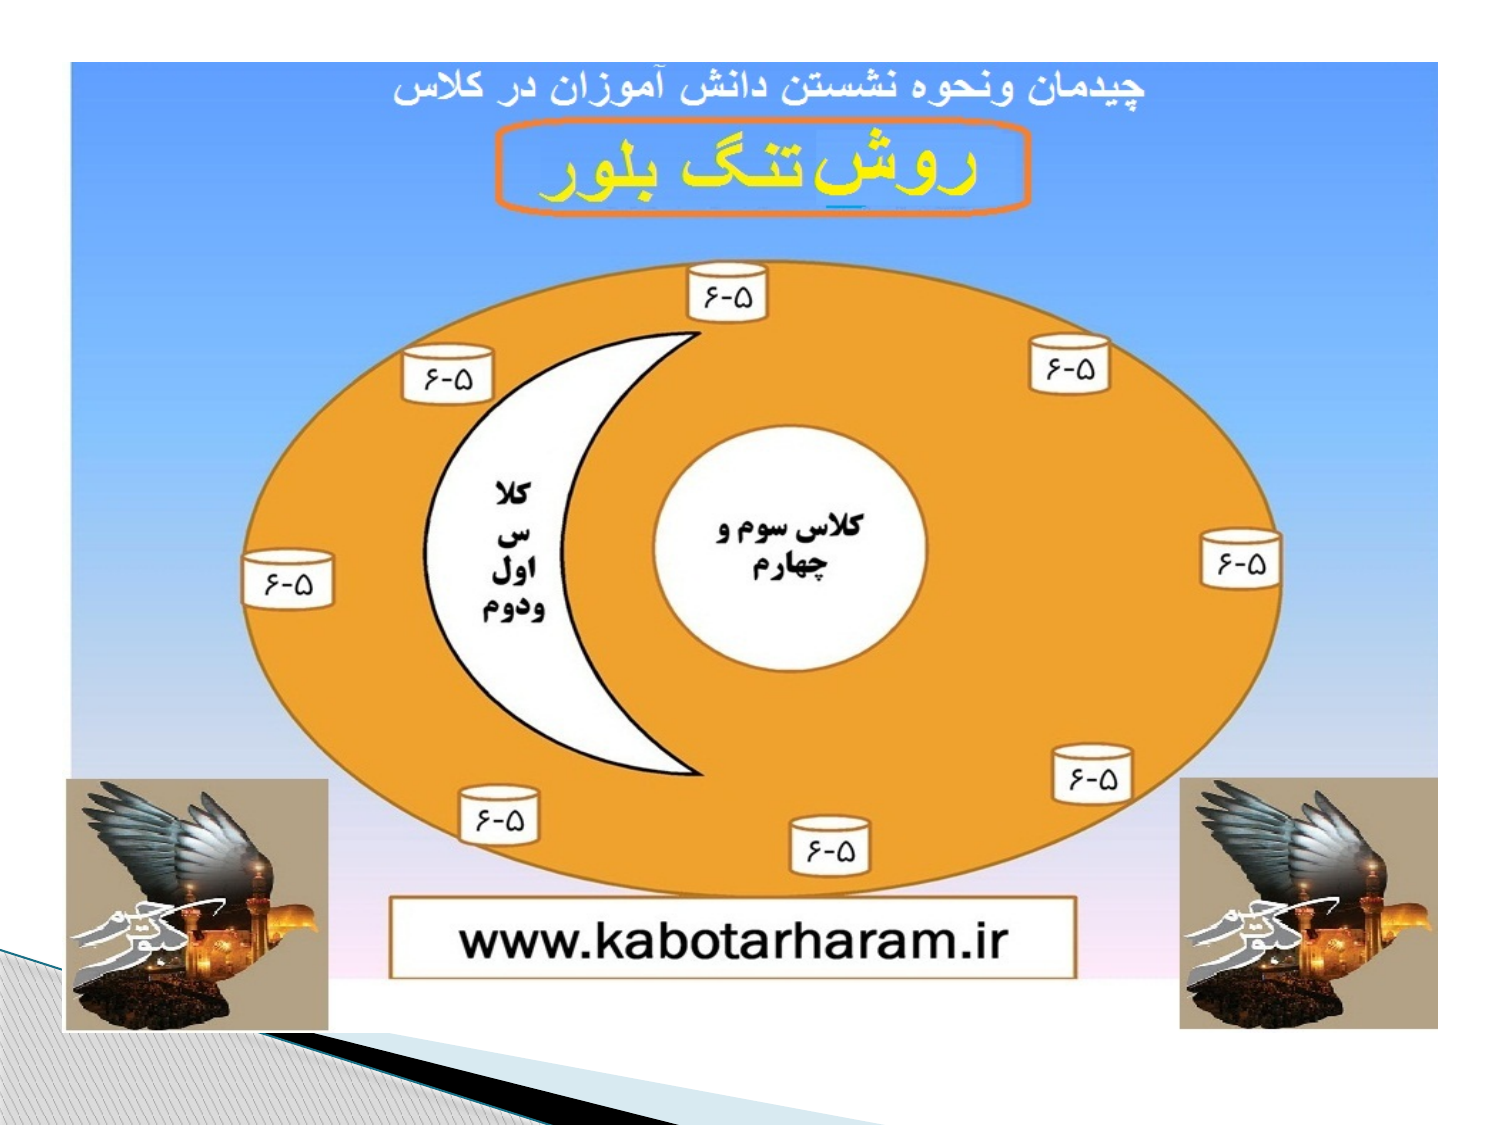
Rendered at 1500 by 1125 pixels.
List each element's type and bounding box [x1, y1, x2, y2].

picture [62, 62, 1438, 1034]
